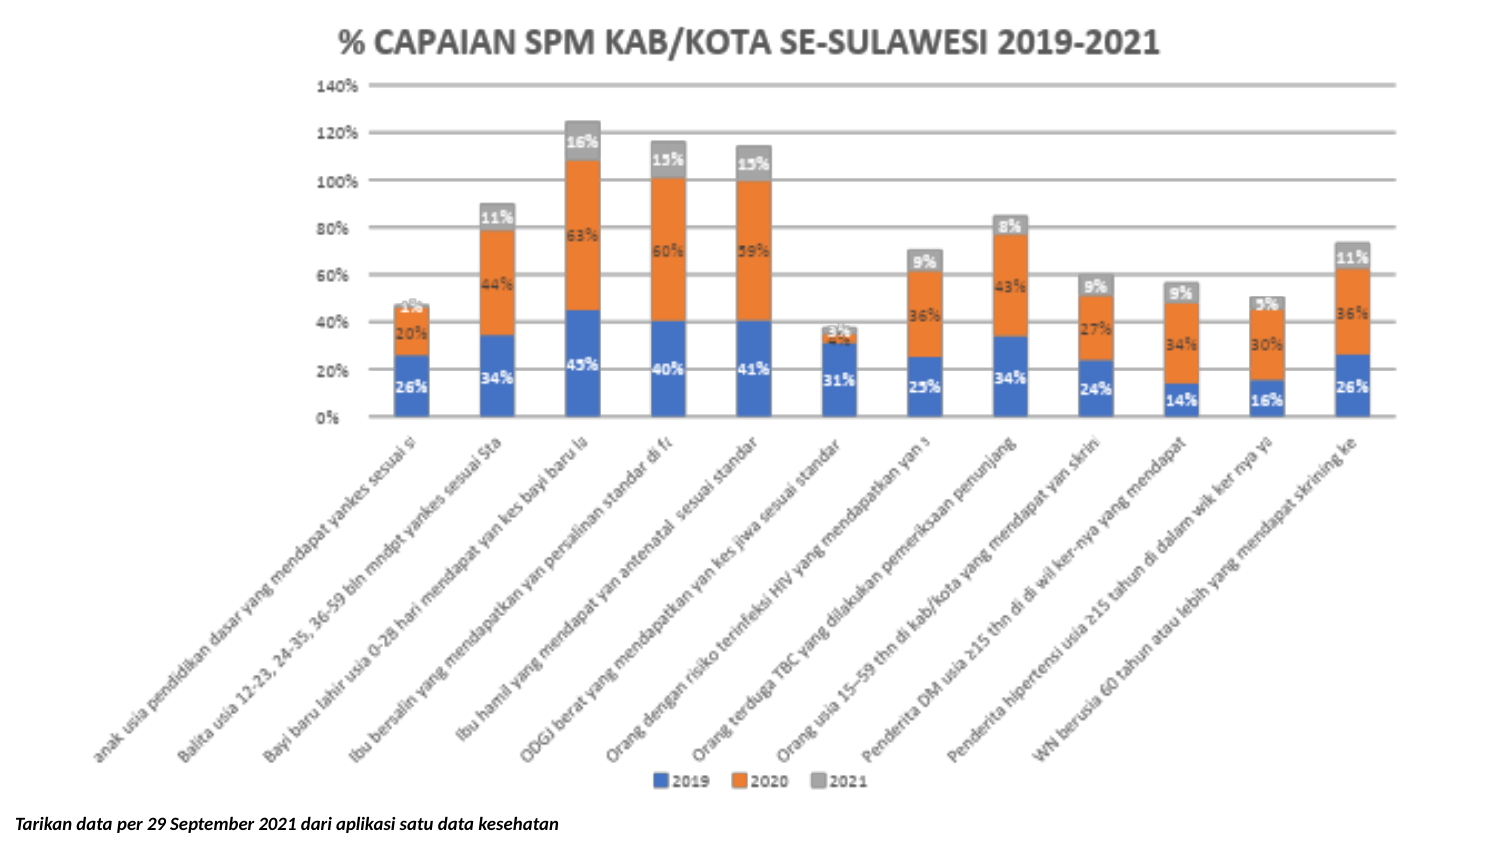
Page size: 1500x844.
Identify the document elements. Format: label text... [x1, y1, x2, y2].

text_box Tarikan data per 29 September 2021 dari aplikasi satu data kesehatan [0, 804, 581, 842]
picture [83, 18, 1417, 812]
